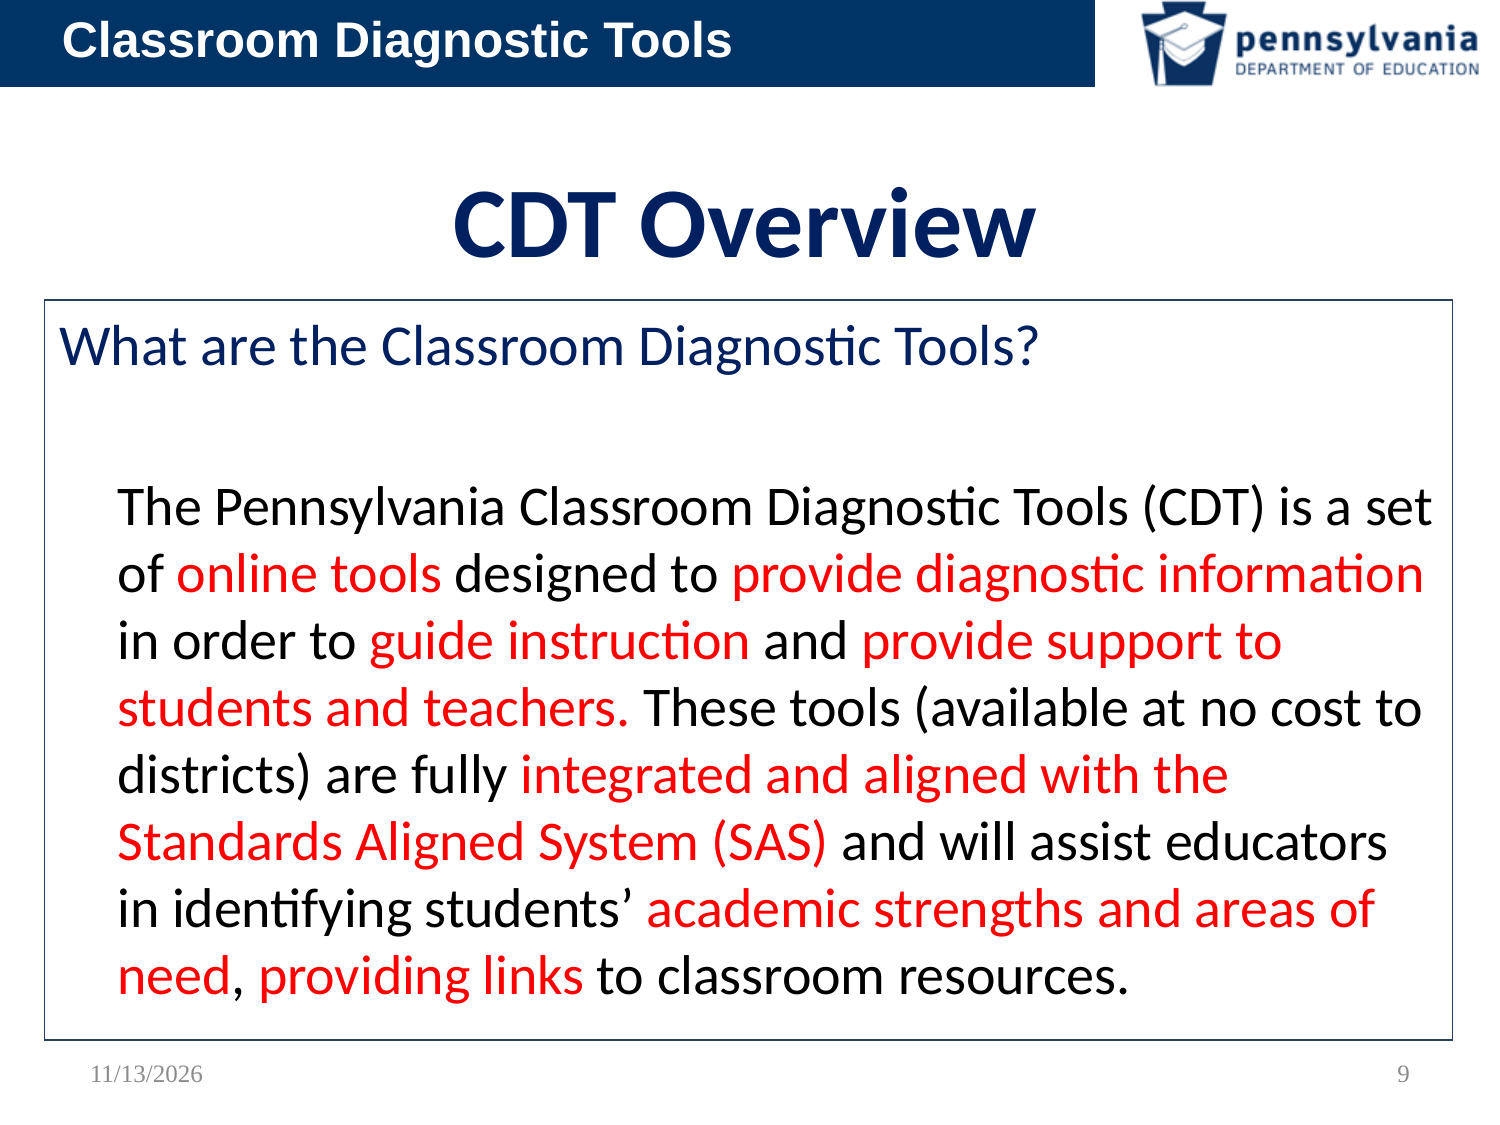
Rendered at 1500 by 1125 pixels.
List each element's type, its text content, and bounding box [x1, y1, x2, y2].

title CDT Overview [70, 145, 1421, 299]
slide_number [75, 1042, 425, 1103]
slide_number 9 [1074, 1042, 1425, 1103]
picture [1134, 0, 1485, 90]
list What are the Classroom Diagnostic Tools? The Pennsylvania Classroom Diagnostic Tools (CDT) is a set of online tools designed to provide diagnostic information in order to guide instruction and provide support to students and teachers. These tools (available at no cost to districts) are fully integrated and aligned with the Standards Aligned System (SAS) and will assist educators in identifying students’ academic strengths and areas of need, providing links to classroom resources. [44, 299, 1453, 1041]
